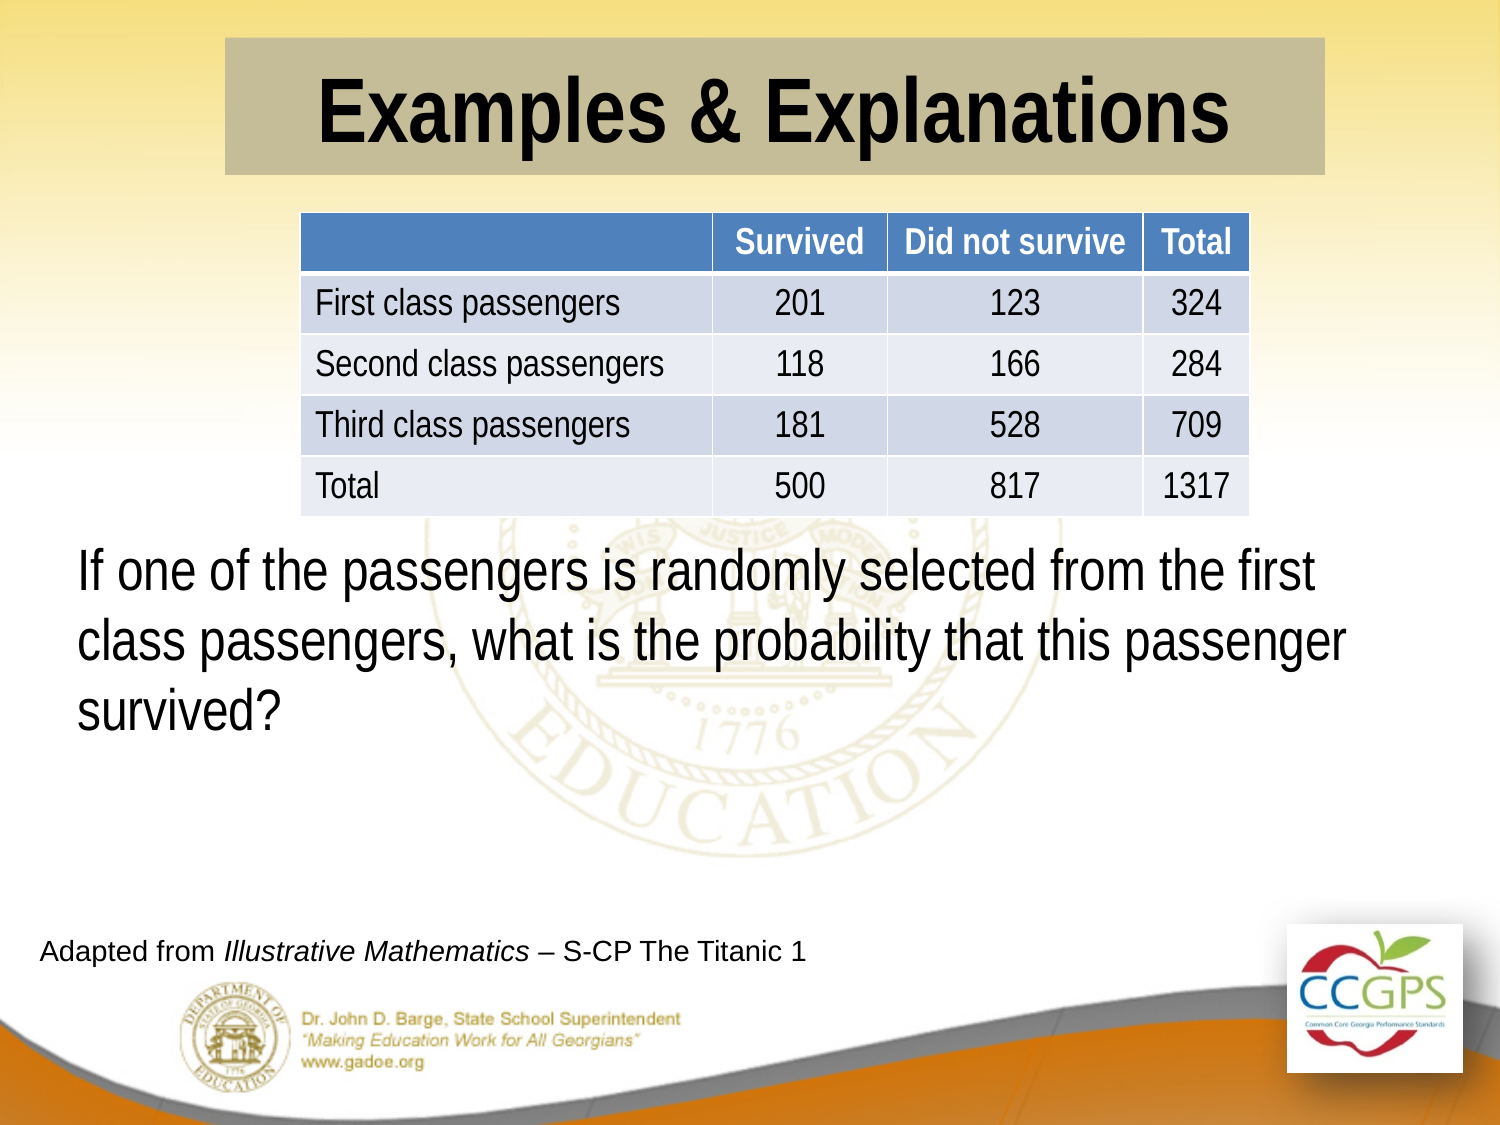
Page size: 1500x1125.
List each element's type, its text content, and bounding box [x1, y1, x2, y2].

table_cell 324 [1144, 276, 1249, 333]
picture [0, 0, 1500, 1125]
table_cell 528 [888, 396, 1142, 455]
subtitle If one of the passengers is randomly selected from the first class passengers, what is the probability that this passenger survived? [62, 524, 1438, 926]
table_cell 201 [713, 276, 887, 333]
table_cell 284 [1144, 335, 1249, 394]
table_cell Second class passengers [301, 335, 712, 394]
table_cell 118 [713, 335, 887, 394]
table_cell Third class passengers [301, 396, 712, 455]
table_cell 166 [888, 335, 1142, 394]
table_cell 709 [1144, 396, 1249, 455]
table_cell 817 [888, 457, 1142, 516]
table_header Total [1144, 213, 1249, 271]
title Examples & Explanations [224, 37, 1326, 176]
table_cell First class passengers [301, 276, 712, 333]
table_cell 500 [713, 457, 887, 516]
table_cell 123 [888, 276, 1142, 333]
table_header Survived [713, 213, 887, 271]
table_cell Total [301, 457, 712, 516]
table_cell 1317 [1144, 457, 1249, 516]
table_header Did not survive [888, 213, 1142, 271]
table_header [301, 213, 712, 271]
text_box Adapted from Illustrative Mathematics – S-CP The Titanic 1 [24, 924, 1284, 975]
table_cell 181 [713, 396, 887, 455]
